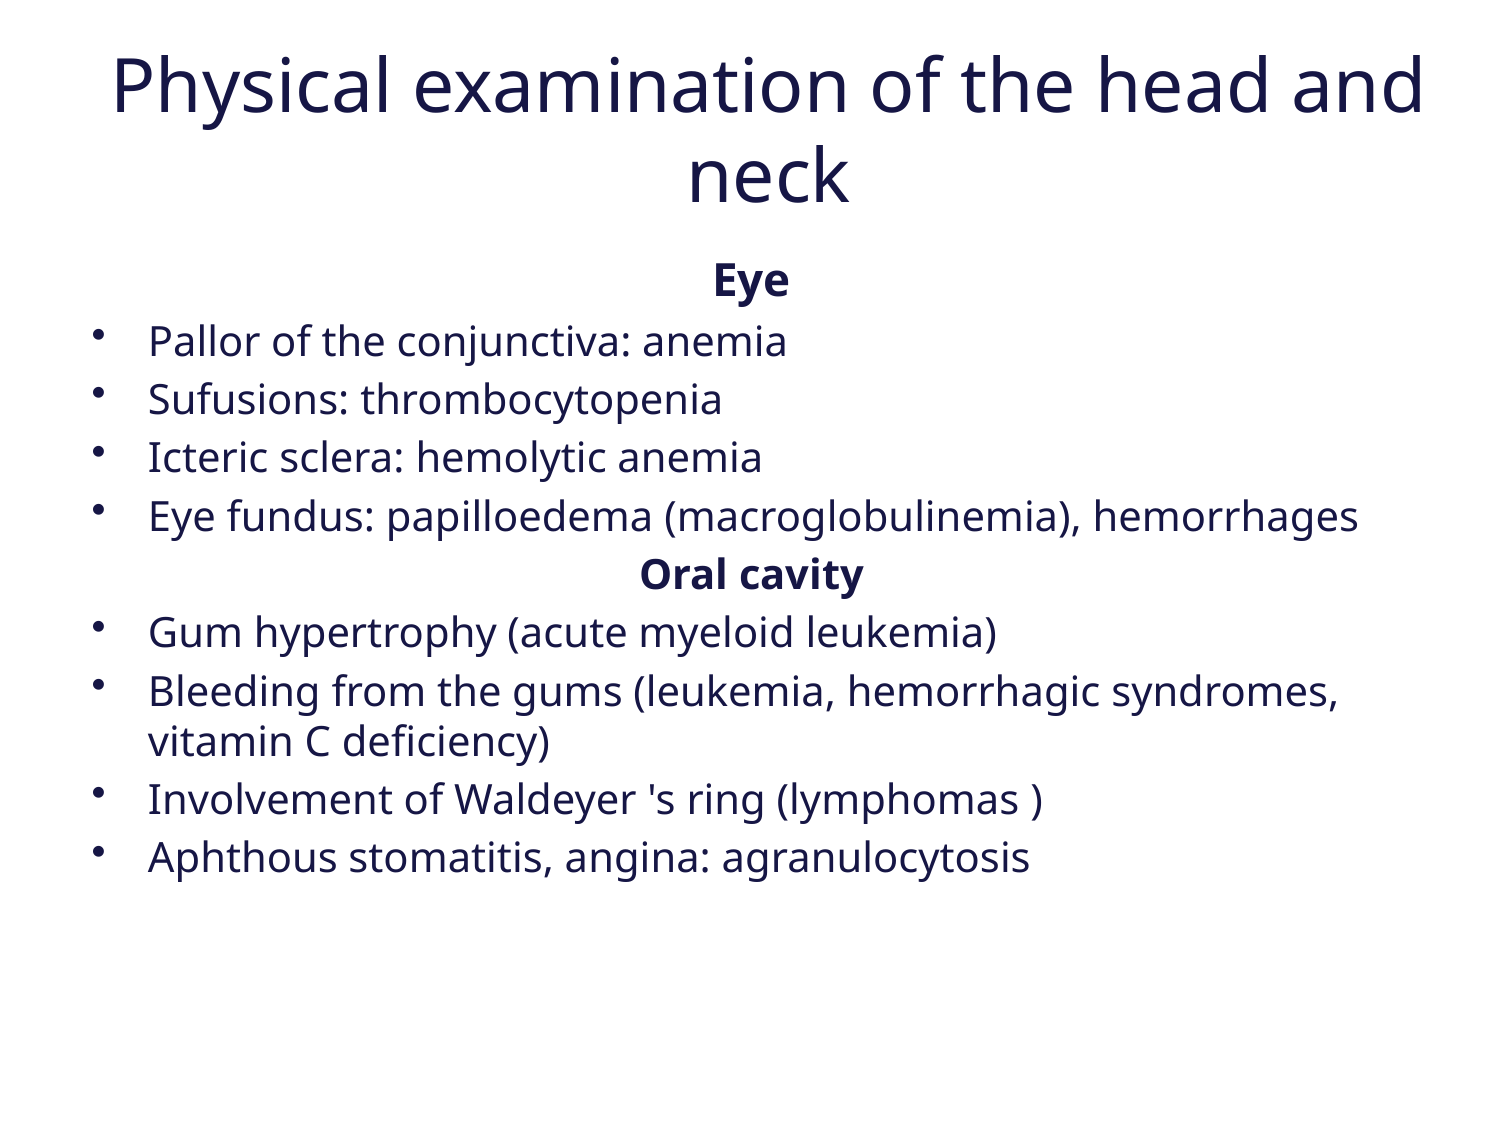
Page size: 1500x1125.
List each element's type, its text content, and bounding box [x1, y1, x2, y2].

title Physical examination of the head and neck [93, 58, 1444, 197]
list Eye Pallor of the conjunctiva: anemia Sufusions: thrombocytopenia Icteric sclera: hemolytic anemia Eye fundus: papilloedema (macroglobulinemia), hemorrhages Oral cavity Gum hypertrophy (acute myeloid leukemia) Bleeding from the gums (leukemia, hemorrhagic syndromes, vitamin C deficiency) Involvement of Waldeyer 's ring (lymphomas ) Aphthous stomatitis, angina: agranulocytosis [76, 243, 1427, 1065]
